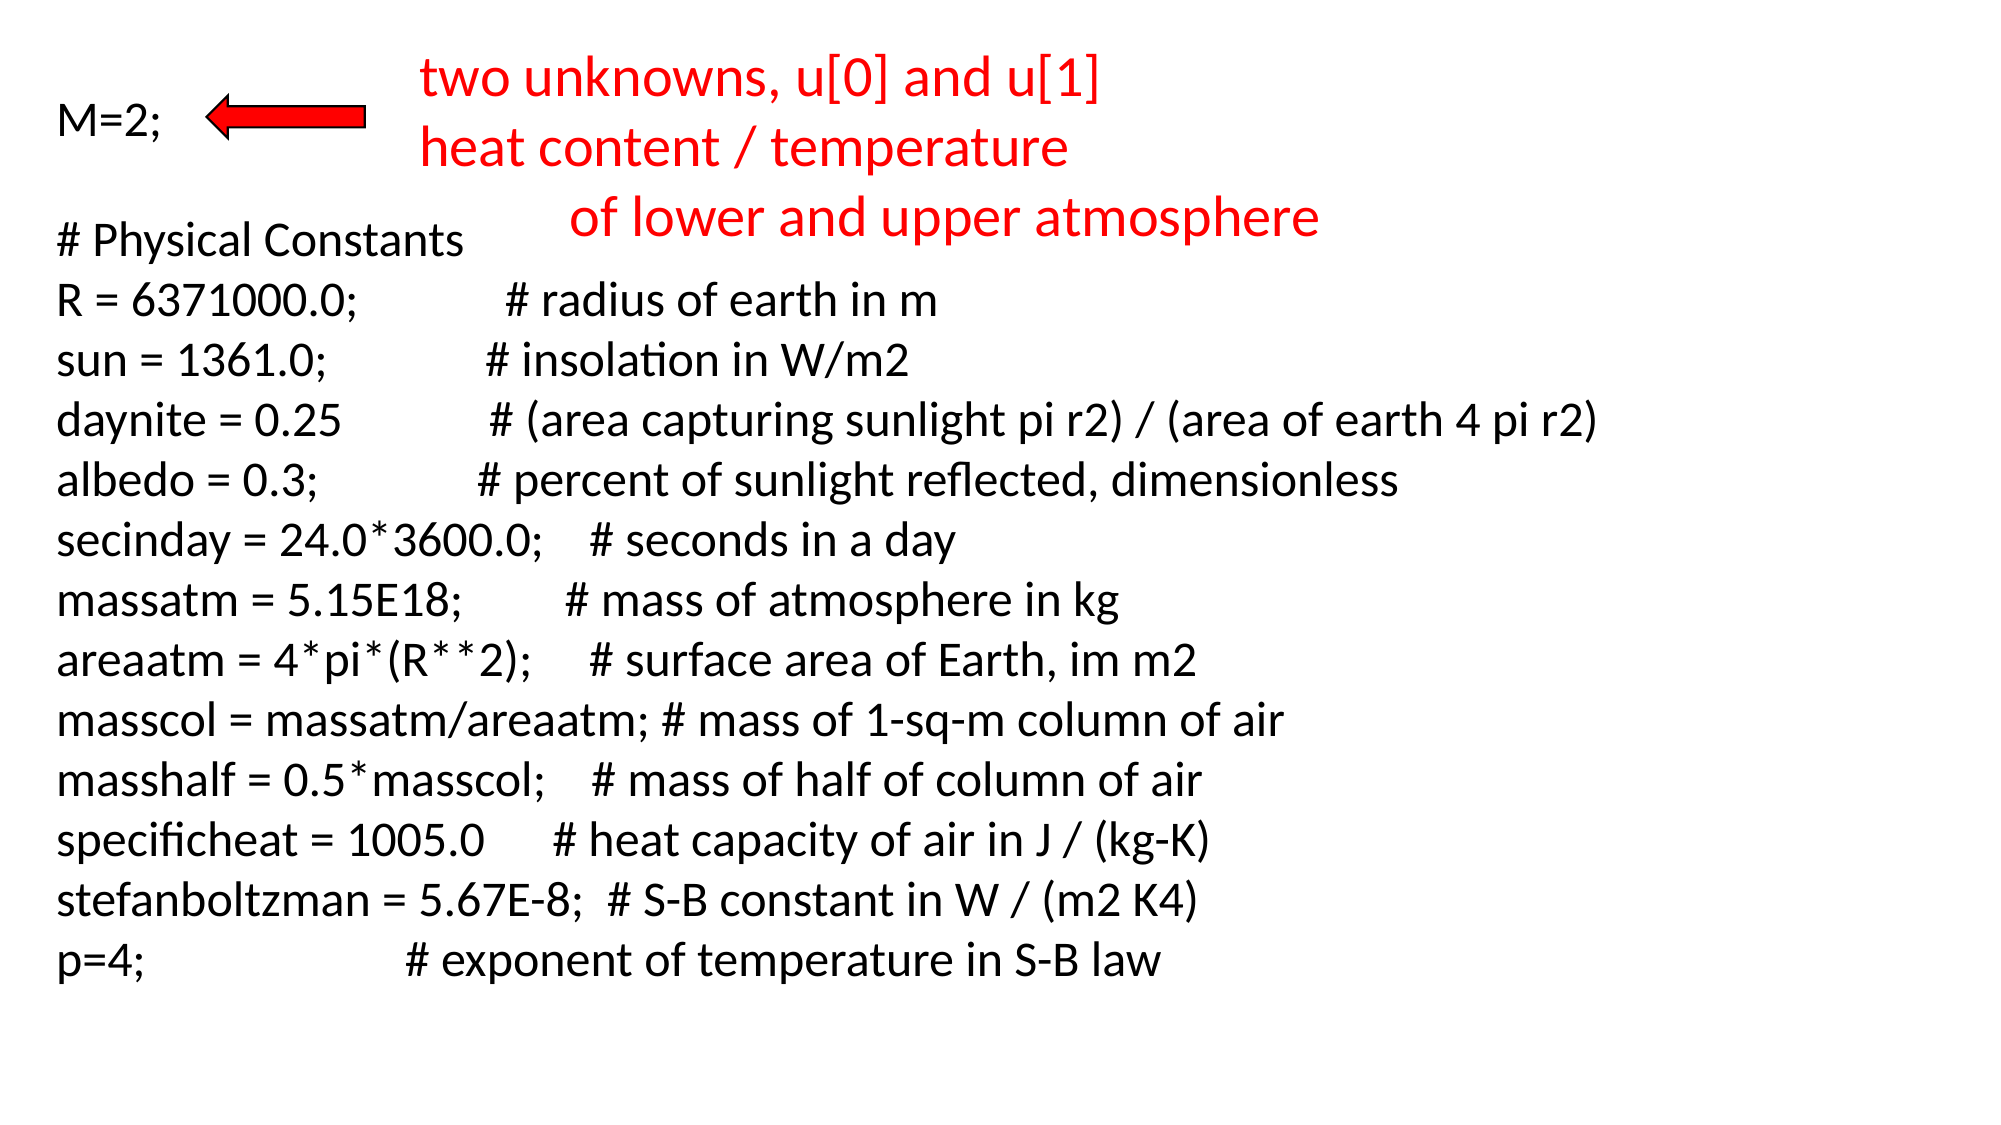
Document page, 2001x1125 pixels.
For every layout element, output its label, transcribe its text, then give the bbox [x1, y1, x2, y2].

text_box two unknowns, u[0] and u[1] heat content / temperature of lower and upper atmosphere [404, 31, 1537, 79]
text_box M=2; # Physical Constants R = 6371000.0; # radius of earth in m sun = 1361.0; # insolation in W/m2 daynite = 0.25 # (area capturing sunlight pi r2) / (area of earth 4 pi r2) albedo = 0.3; # percent of sunlight reflected, dimensionless secinday = 24.0*3600.0; # seconds in a day massatm = 5.15E18; # mass of atmosphere in kg areaatm = 4*pi*(R**2); # surface area of Earth, im m2 masscol = massatm/areaatm; # mass of 1-sq-m column of air masshalf = 0.5*masscol; # mass of half of column of air specificheat = 1005.0 # heat capacity of air in J / (kg-K) stefanboltzman = 5.67E-8; # S-B constant in W / (m2 K4) p=4; # exponent of temperature in S-B law [41, 79, 1841, 994]
